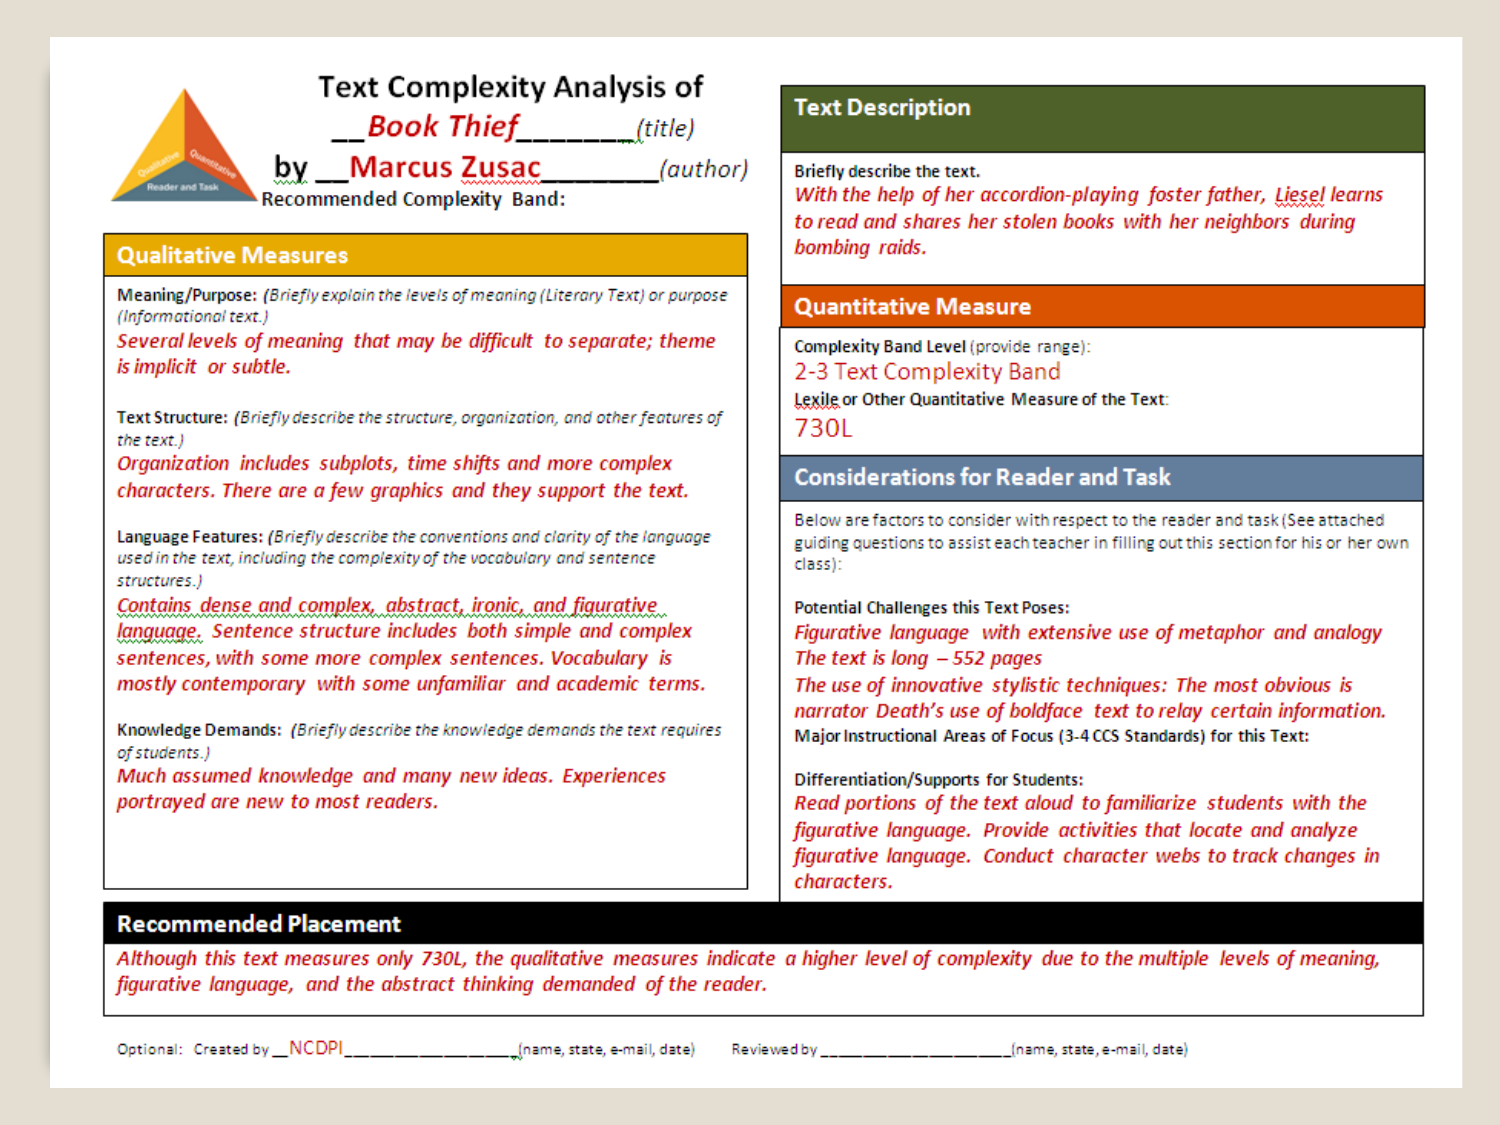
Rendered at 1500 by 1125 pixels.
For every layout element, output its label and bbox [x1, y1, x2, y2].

picture [49, 37, 1463, 1088]
